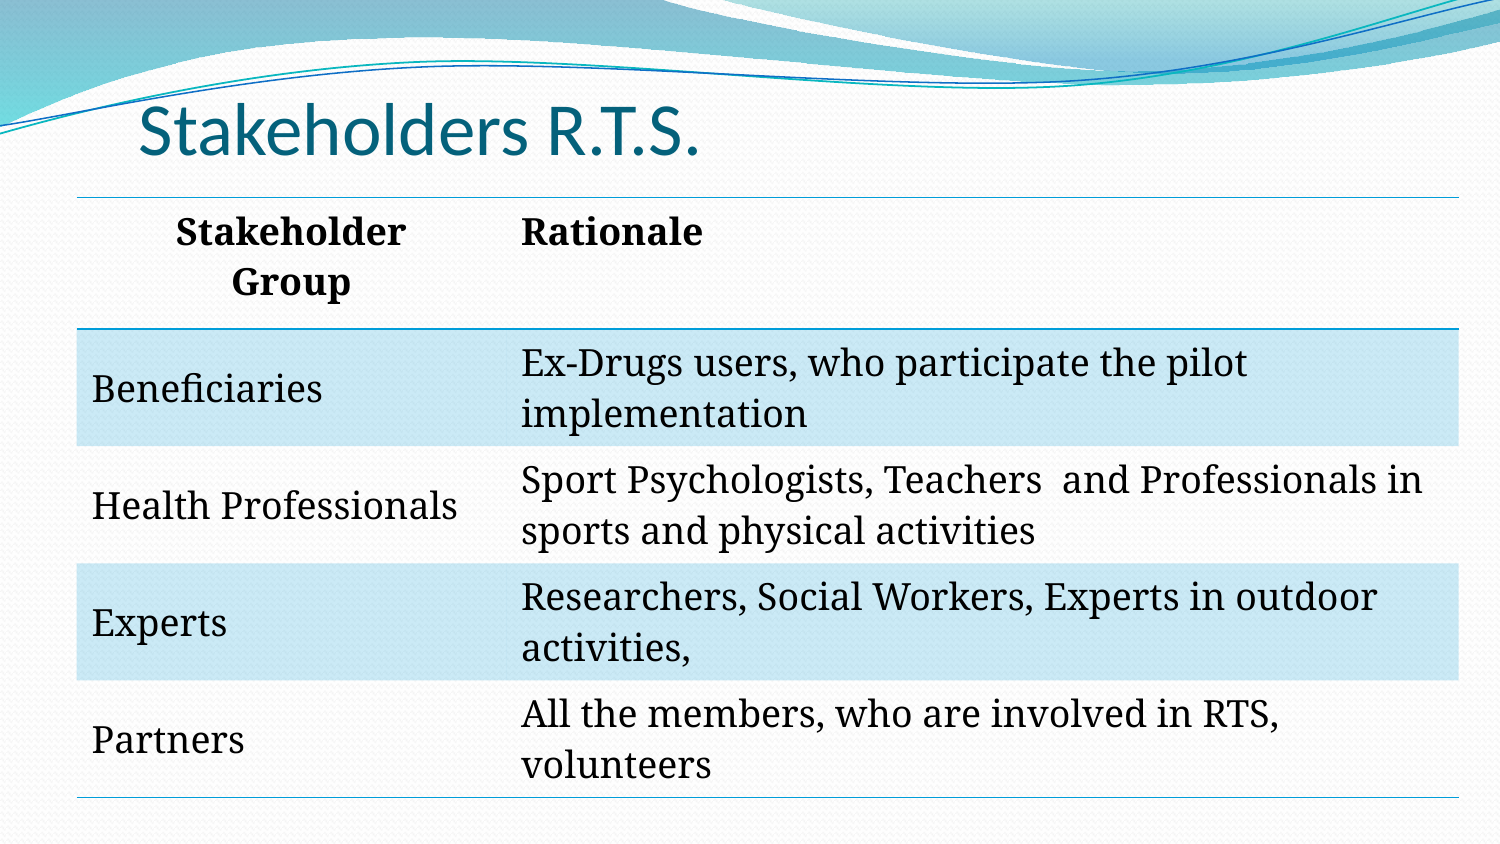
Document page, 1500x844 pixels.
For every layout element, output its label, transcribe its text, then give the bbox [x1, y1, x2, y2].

table_cell All the members, who are involved in RTS, volunteers [506, 680, 1459, 797]
table_cell Partners [77, 680, 506, 797]
table_header Rationale [506, 198, 1459, 328]
table_cell Researchers, Social Workers, Experts in outdoor activities, [506, 563, 1459, 680]
table_cell Sport Psychologists, Teachers and Professionals in sports and physical activities [506, 446, 1459, 563]
table_cell Health Professionals [77, 446, 506, 563]
table_cell Ex-Drugs users, who participate the pilot implementation [506, 330, 1459, 446]
table_header Stakeholder Group [77, 198, 506, 328]
table_cell Experts [77, 563, 506, 680]
table_cell Beneficiaries [77, 330, 506, 446]
title Stakeholders R.T.S. [123, 65, 1355, 197]
